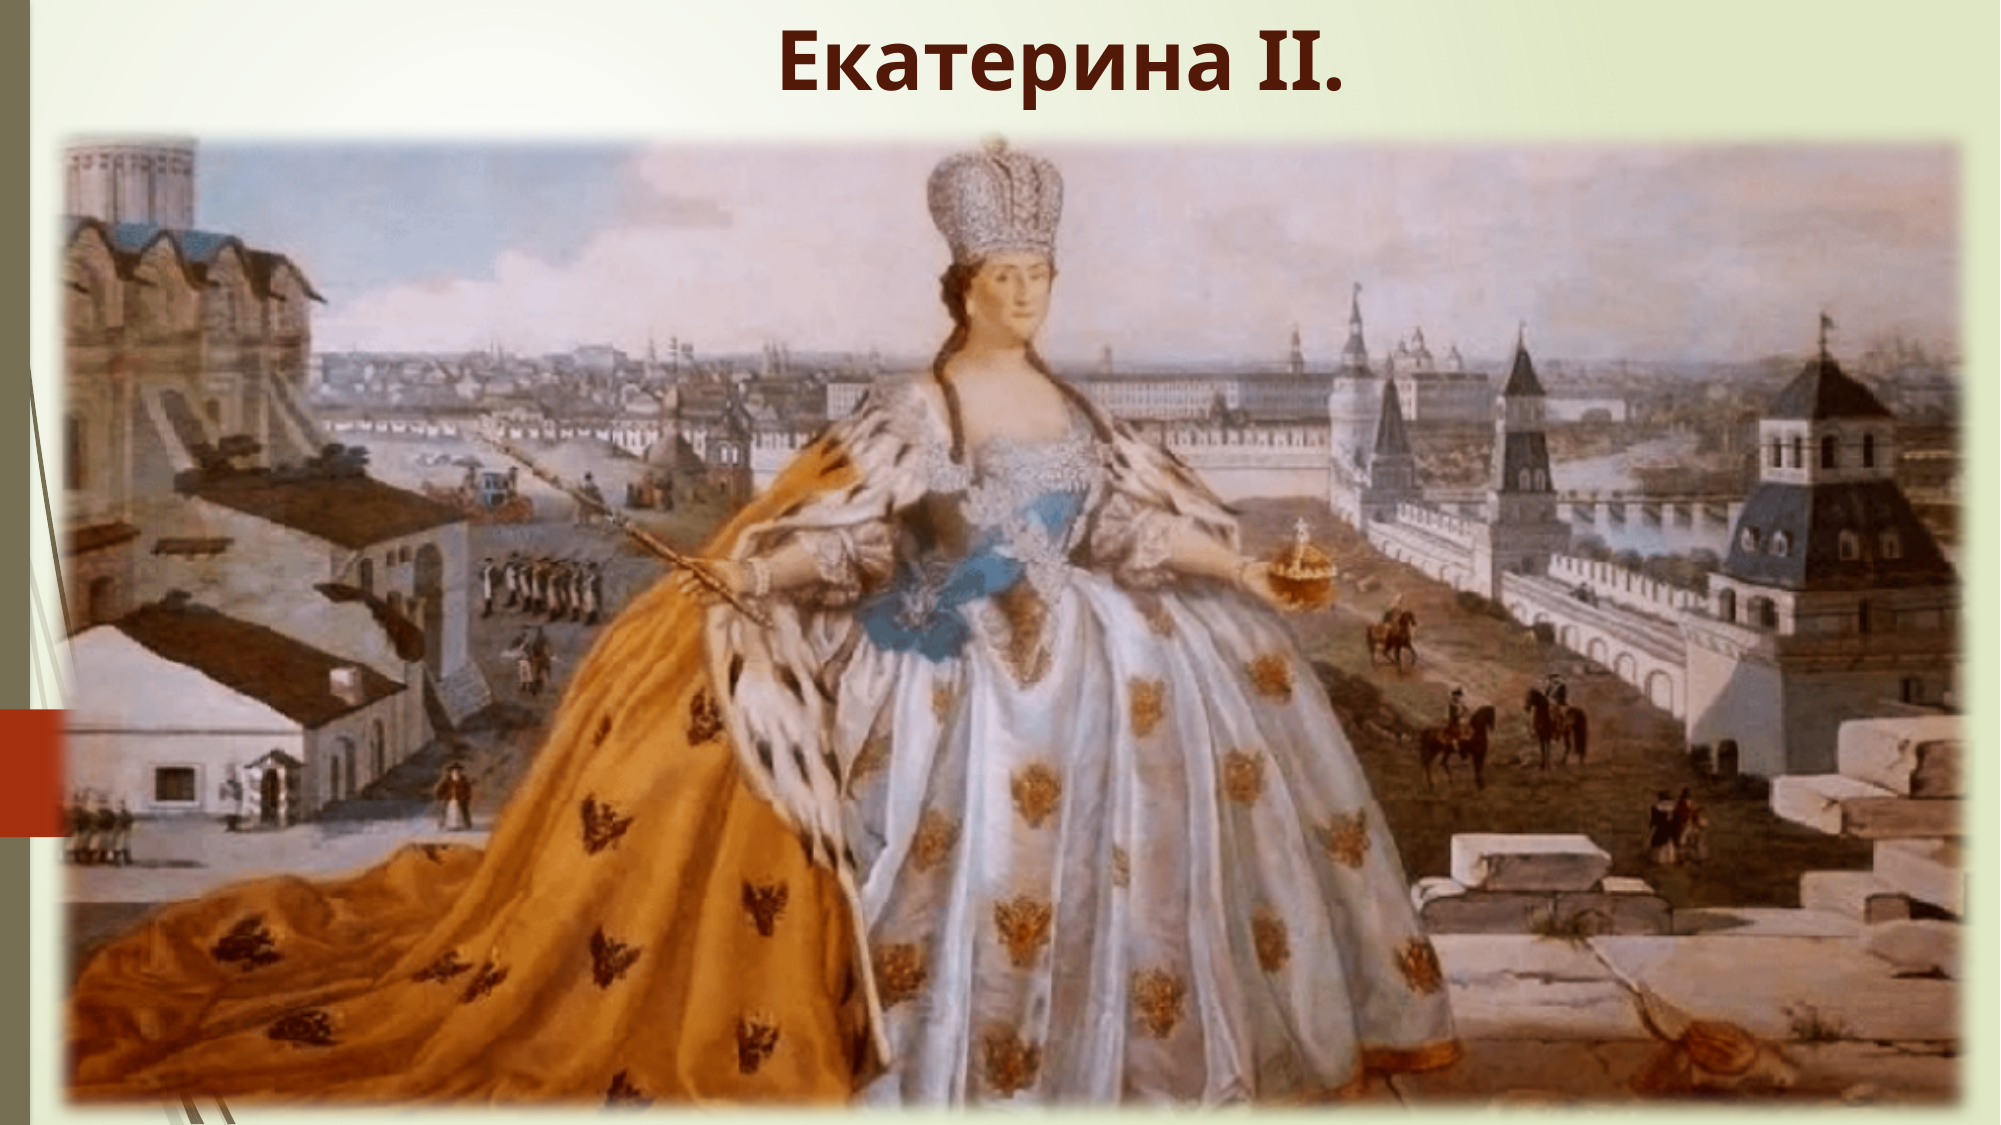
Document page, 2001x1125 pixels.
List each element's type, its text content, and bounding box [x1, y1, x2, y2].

subtitle Екатерина II. [359, 0, 1763, 123]
picture [47, 124, 1981, 1125]
